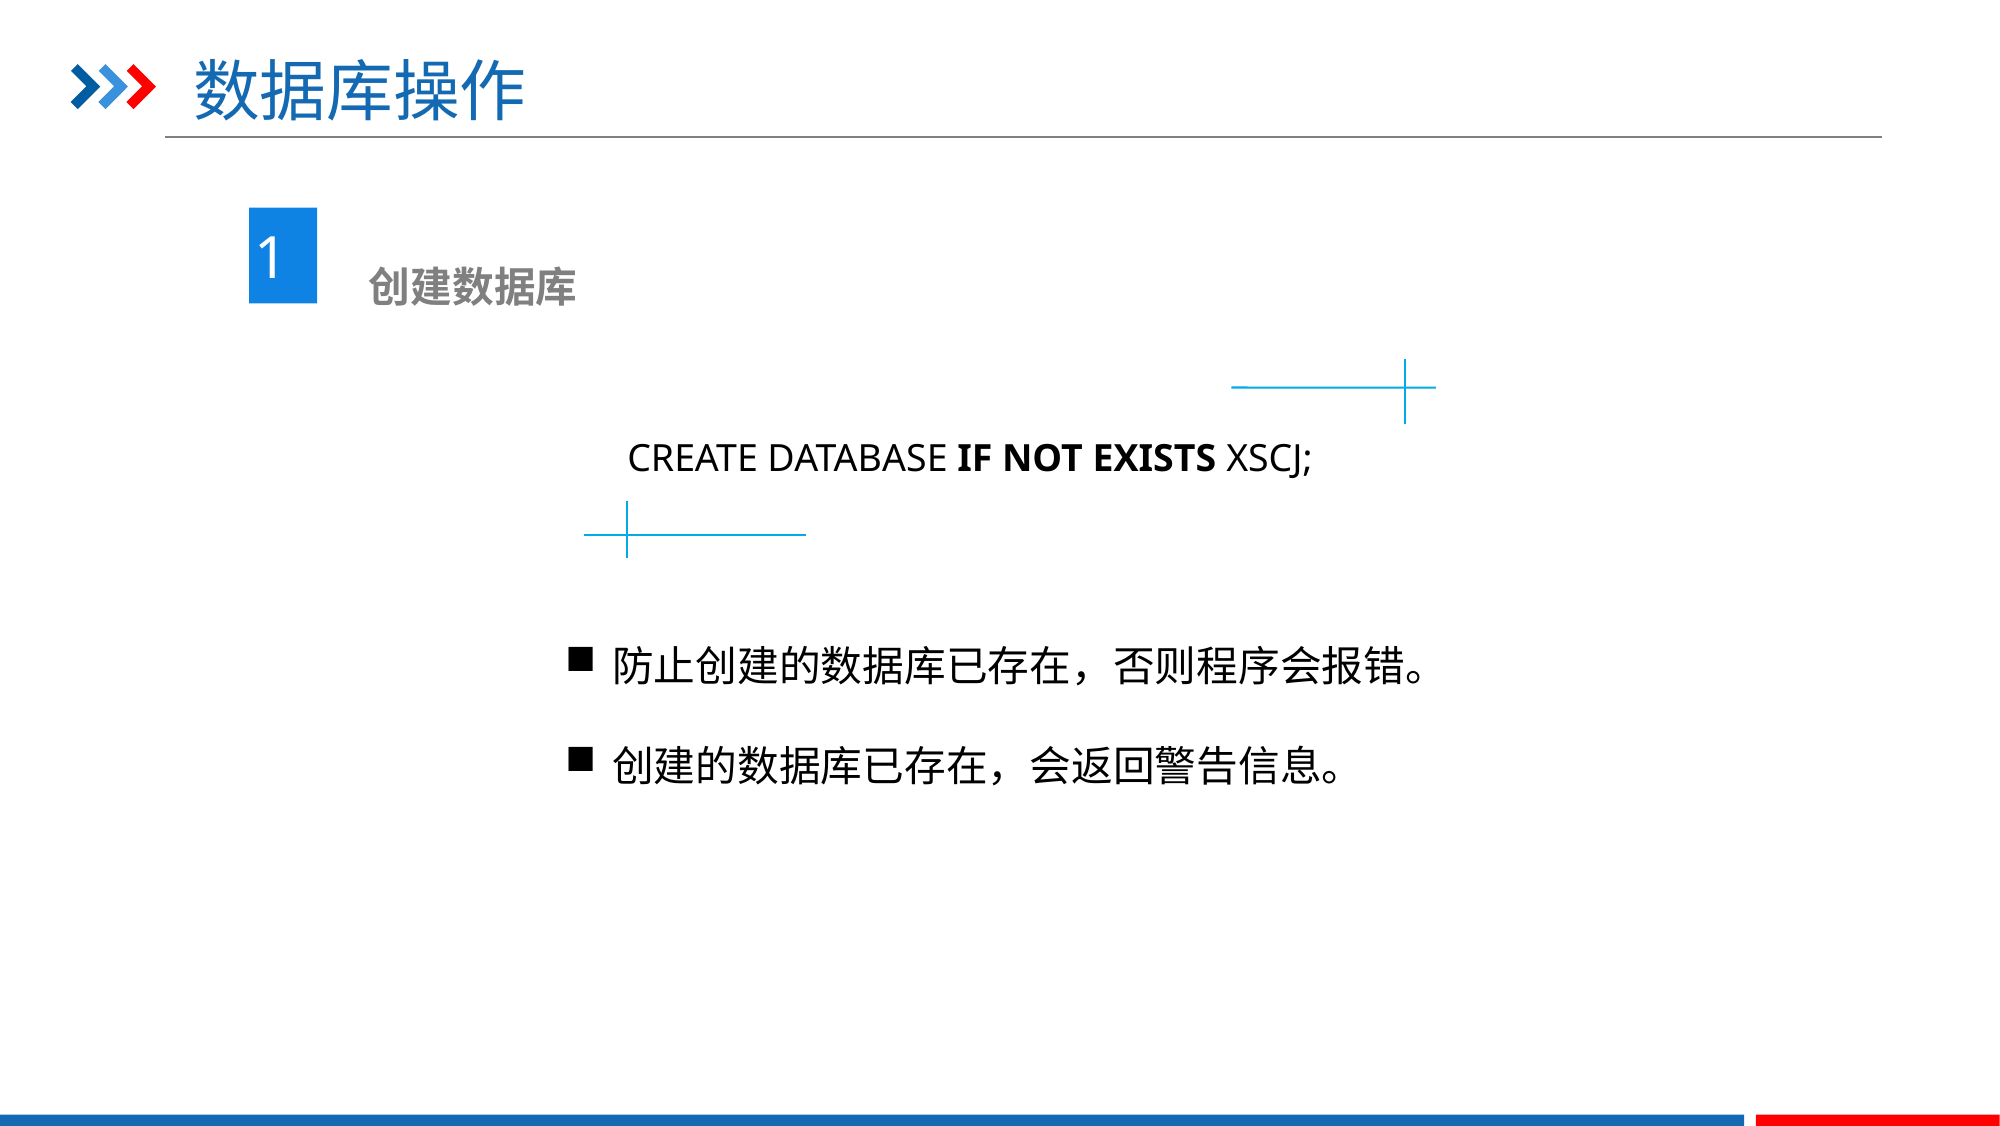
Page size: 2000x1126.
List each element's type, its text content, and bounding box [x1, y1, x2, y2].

text_box CREATE DATABASE IF NOT EXISTS XSCJ; [612, 426, 1328, 487]
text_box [583, 501, 807, 559]
text_box 防止创建的数据库已存在，否则程序会报错。 创建的数据库已存在，会返回警告信息。 [550, 582, 1462, 798]
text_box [1231, 358, 1437, 425]
title 数据库操作 [173, 25, 947, 153]
text_box 创建数据库 [319, 245, 1092, 380]
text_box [248, 207, 318, 304]
